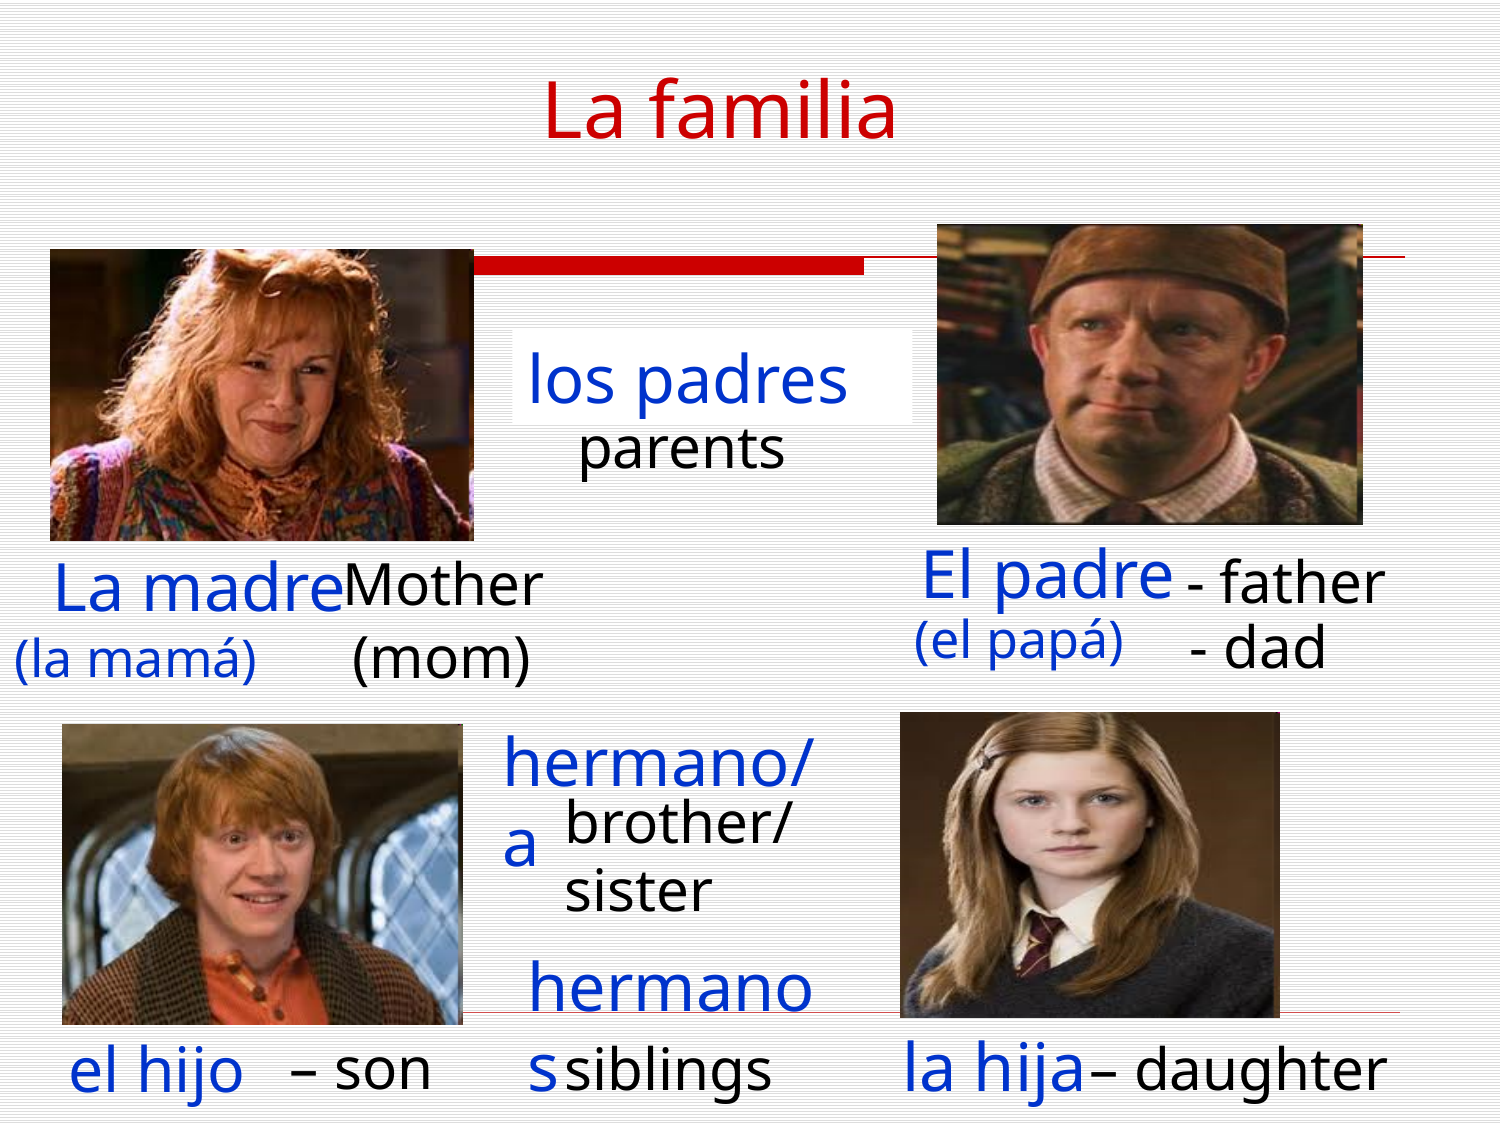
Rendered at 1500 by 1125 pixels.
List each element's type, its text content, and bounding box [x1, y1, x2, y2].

text_box los padres [512, 329, 913, 425]
text_box Mother [312, 539, 600, 625]
text_box (mom) [337, 612, 613, 698]
text_box – son [274, 1037, 512, 1109]
text_box – daughter [1125, 1025, 1438, 1110]
picture [49, 249, 474, 541]
text_box hermano/a [487, 712, 863, 888]
text_box el hijo [37, 1037, 313, 1125]
text_box La madre [37, 537, 312, 587]
text_box (la mamá) [0, 587, 375, 725]
title La familia [75, 50, 1388, 162]
picture [62, 724, 463, 1026]
text_box - father [1171, 537, 1402, 623]
text_box siblings [549, 1025, 838, 1110]
picture [899, 712, 1280, 1018]
text_box brother/ sister [549, 791, 825, 930]
picture [937, 224, 1363, 526]
text_box El padre [906, 524, 1191, 599]
text_box hermanos [512, 937, 838, 1113]
text_box la hija [887, 1017, 1125, 1113]
text_box (el papá) [899, 599, 1175, 675]
text_box parents [562, 402, 825, 488]
text_box - dad [1175, 602, 1425, 688]
